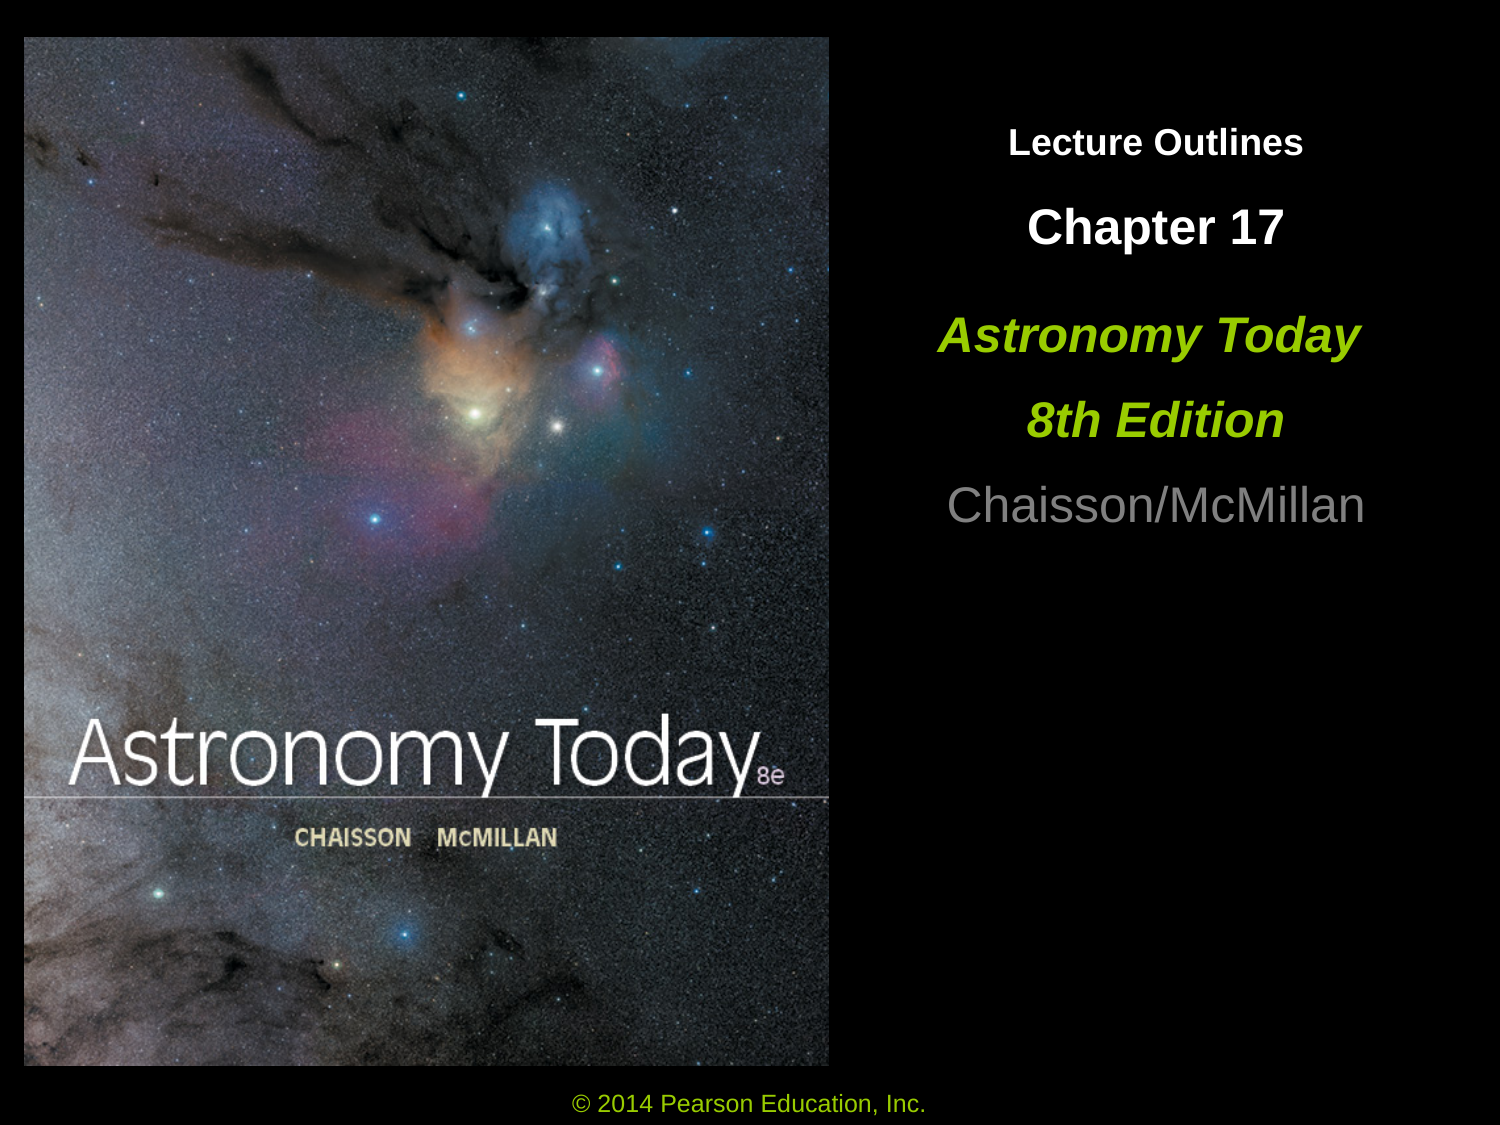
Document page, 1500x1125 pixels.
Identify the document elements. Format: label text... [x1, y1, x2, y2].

text_box Chapter 17 [849, 87, 1463, 348]
picture [24, 37, 829, 1066]
